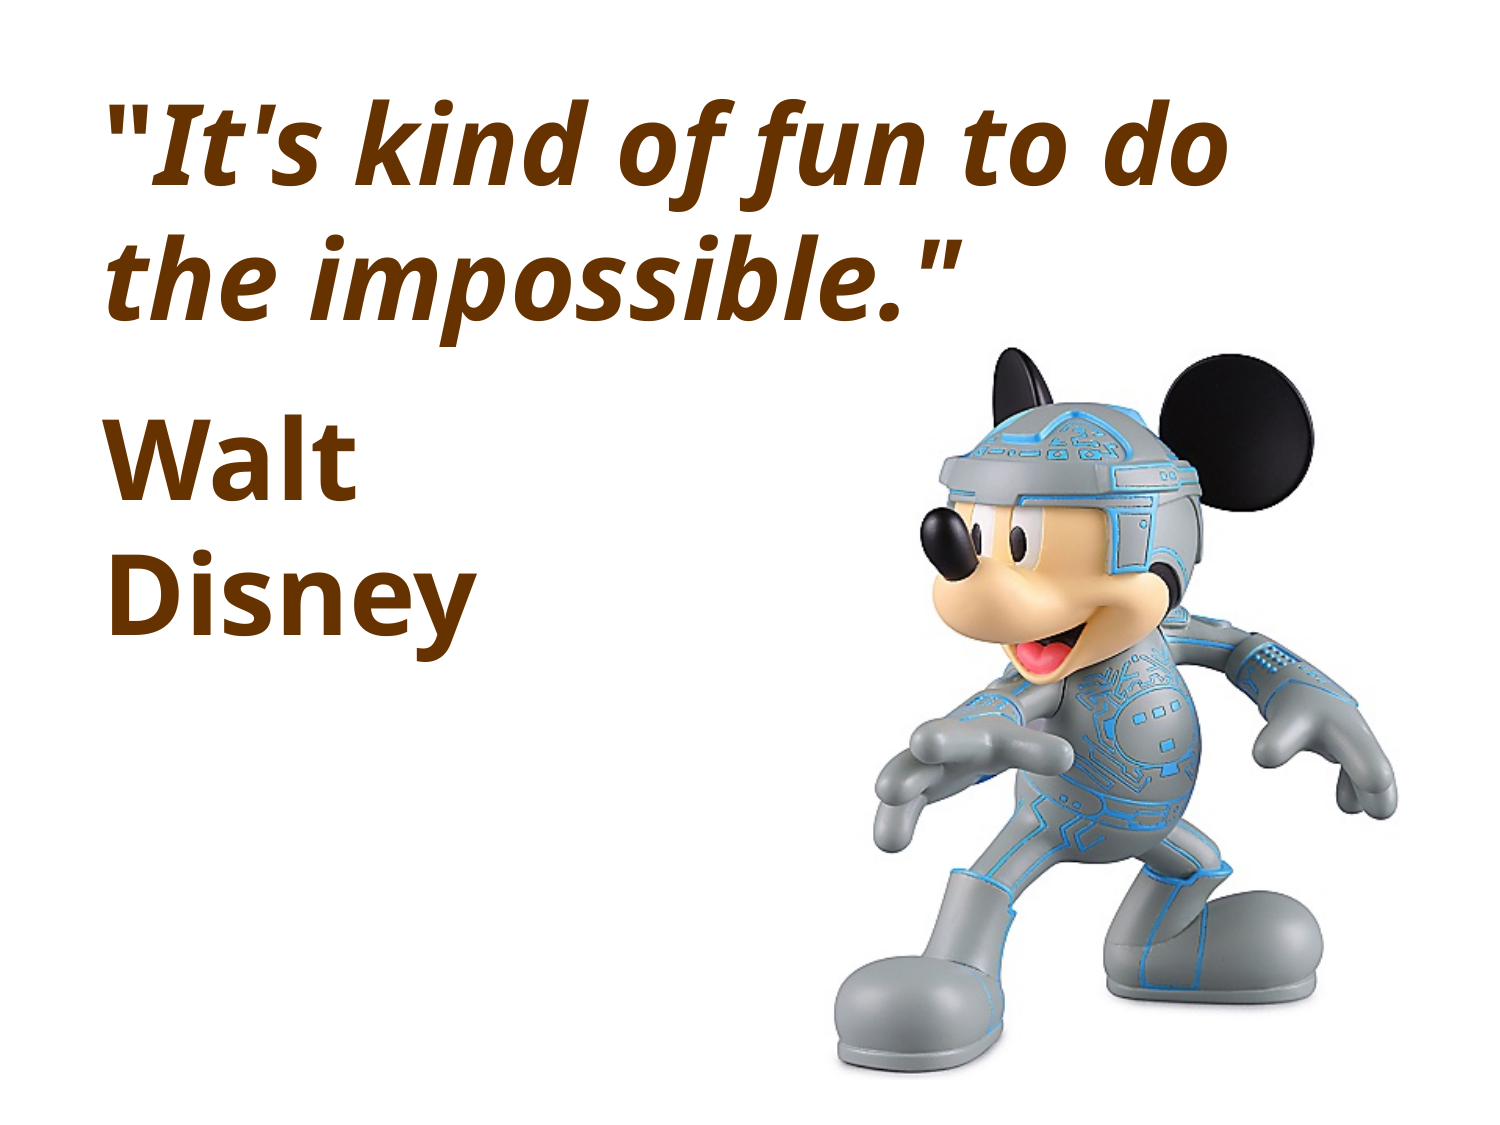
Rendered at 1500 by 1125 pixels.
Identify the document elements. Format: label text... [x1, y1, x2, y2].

text_box "It's kind of fun to do the impossible." Walt Disney [87, 65, 1438, 666]
picture [724, 337, 1468, 1080]
